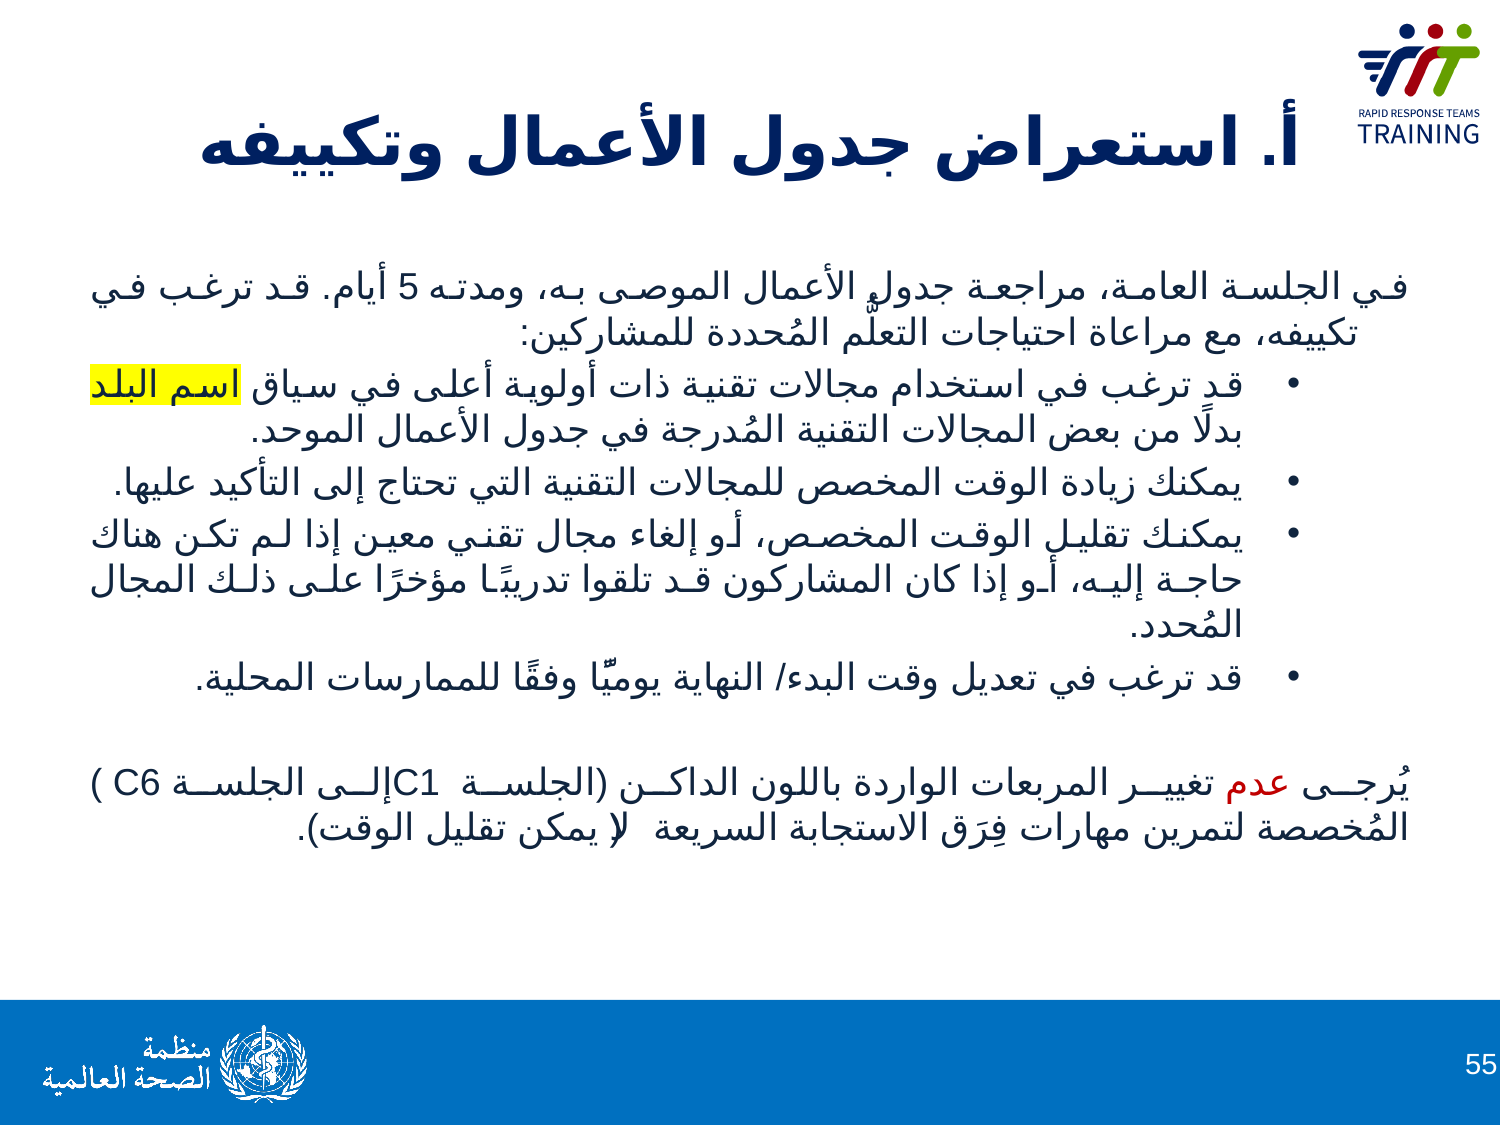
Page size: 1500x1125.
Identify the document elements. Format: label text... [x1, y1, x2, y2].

list في الجلسة العامة، مراجعة جدول الأعمال الموصى به، ومدته 5 أيام. قد ترغب في تكييفه، مع مراعاة احتياجات التعلُّم المُحددة للمشاركين: قد ترغب في استخدام مجالات تقنية ذات أولوية أعلى في سياق اسم البلد بدلًا من بعض المجالات التقنية المُدرجة في جدول الأعمال الموحد. يمكنك زيادة الوقت المخصص للمجالات التقنية التي تحتاج إلى التأكيد عليها. يمكنك تقليل الوقت المخصص، أو إلغاء مجال تقني معين إذا لم تكن هناك حاجة إليه، أو إذا كان المشاركون قد تلقوا تدريبًا مؤخرًا على ذلك المجال المُحدد. قد ترغب في تعديل وقت البدء/ النهاية يوميًّا وفقًا للممارسات المحلية. يُرجى عدم تغيير المربعات الواردة باللون الداكن (الجلسة C1إلى الجلسة C6 ) المُخصصة لتمرين مهارات فِرَق الاستجابة السريعة (لا يمكن تقليل الوقت). [75, 255, 1425, 971]
picture [1357, 23, 1480, 144]
picture [43, 1025, 307, 1103]
title أ. استعراض جدول الأعمال وتكييفه [75, 45, 1425, 233]
